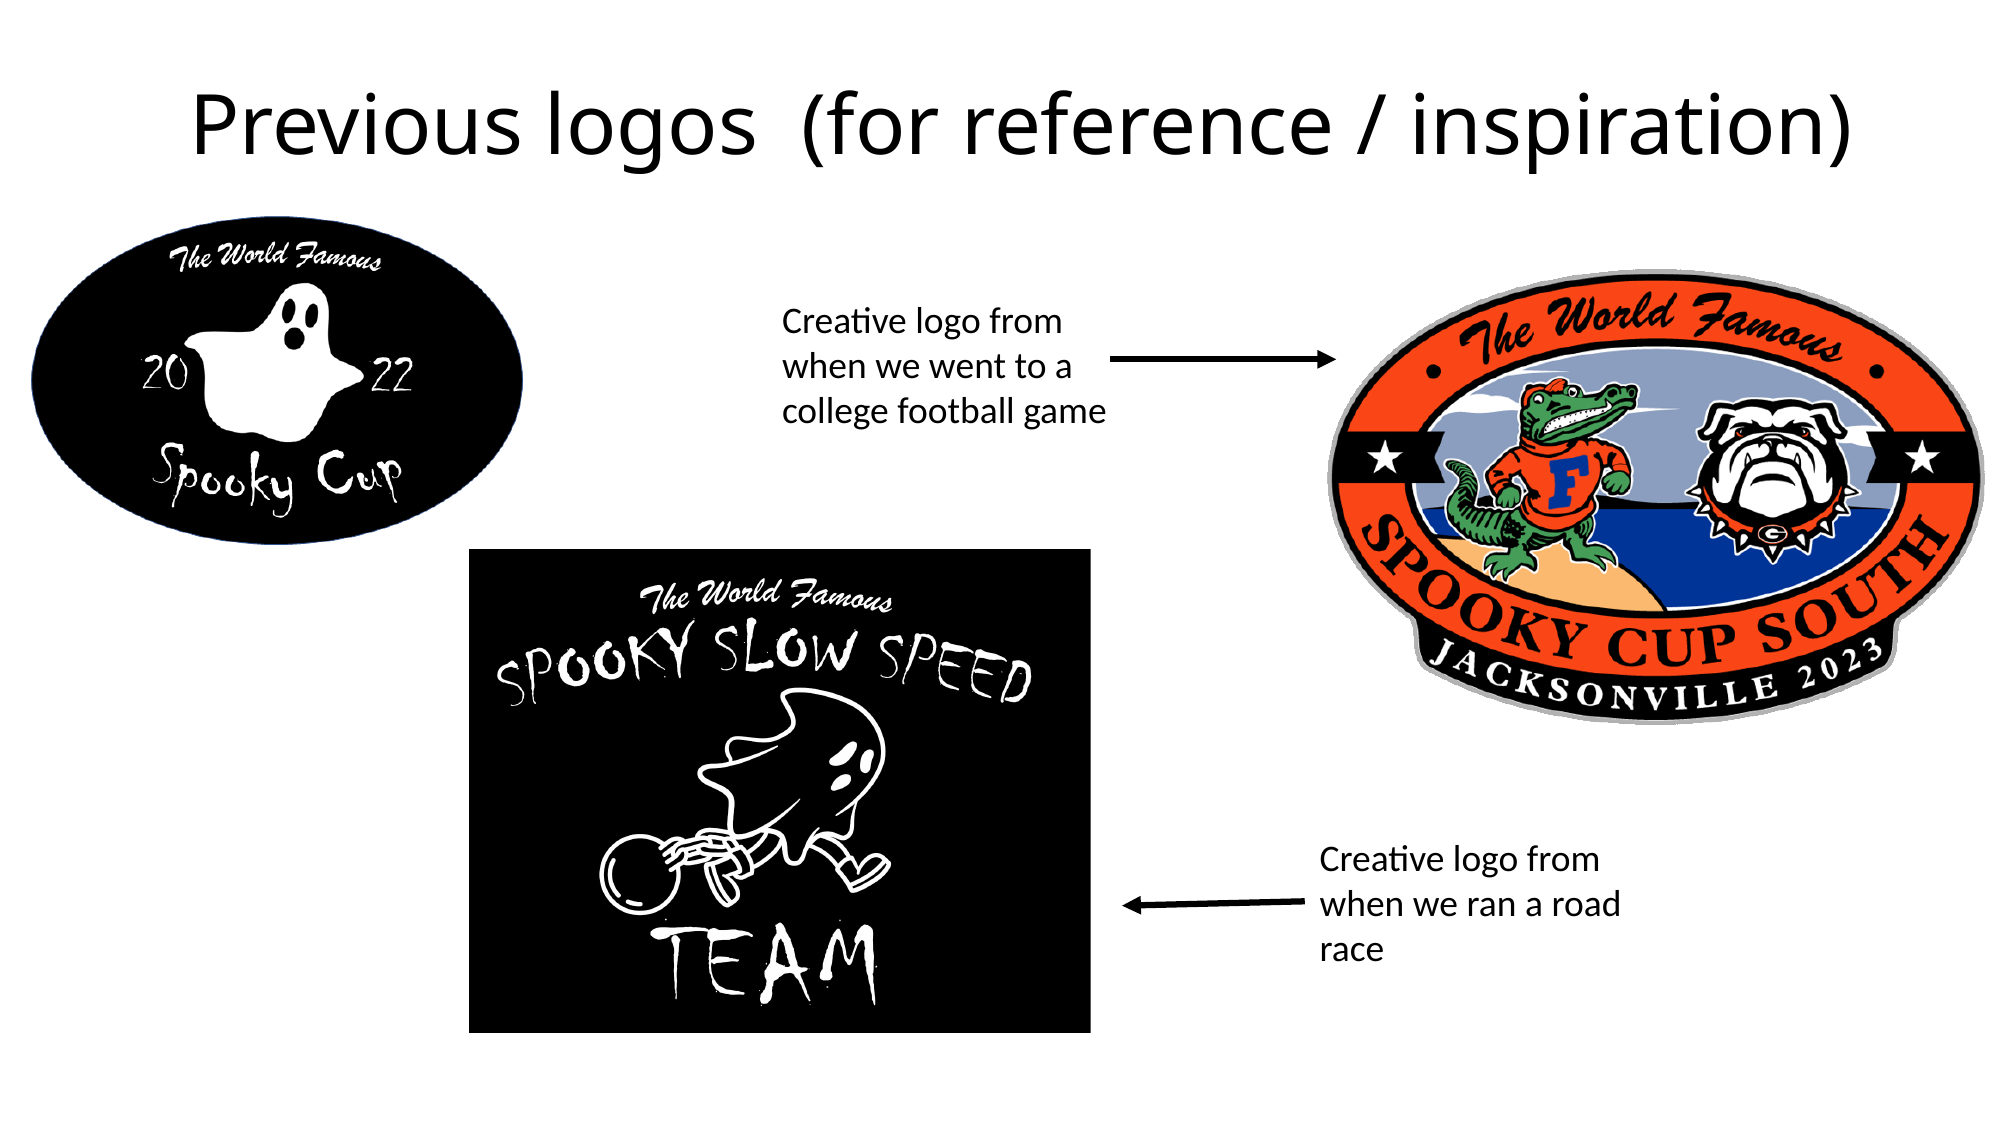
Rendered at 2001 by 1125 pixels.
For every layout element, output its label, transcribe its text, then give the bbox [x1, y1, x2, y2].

picture [1325, 268, 1985, 729]
picture [31, 216, 1091, 1033]
text_box Creative logo from when we went to a college football game [767, 289, 1161, 439]
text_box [1122, 902, 1305, 906]
text_box Creative logo from when we ran a road race [1304, 826, 1698, 977]
title Previous logos (for reference / inspiration) [97, 38, 1969, 181]
